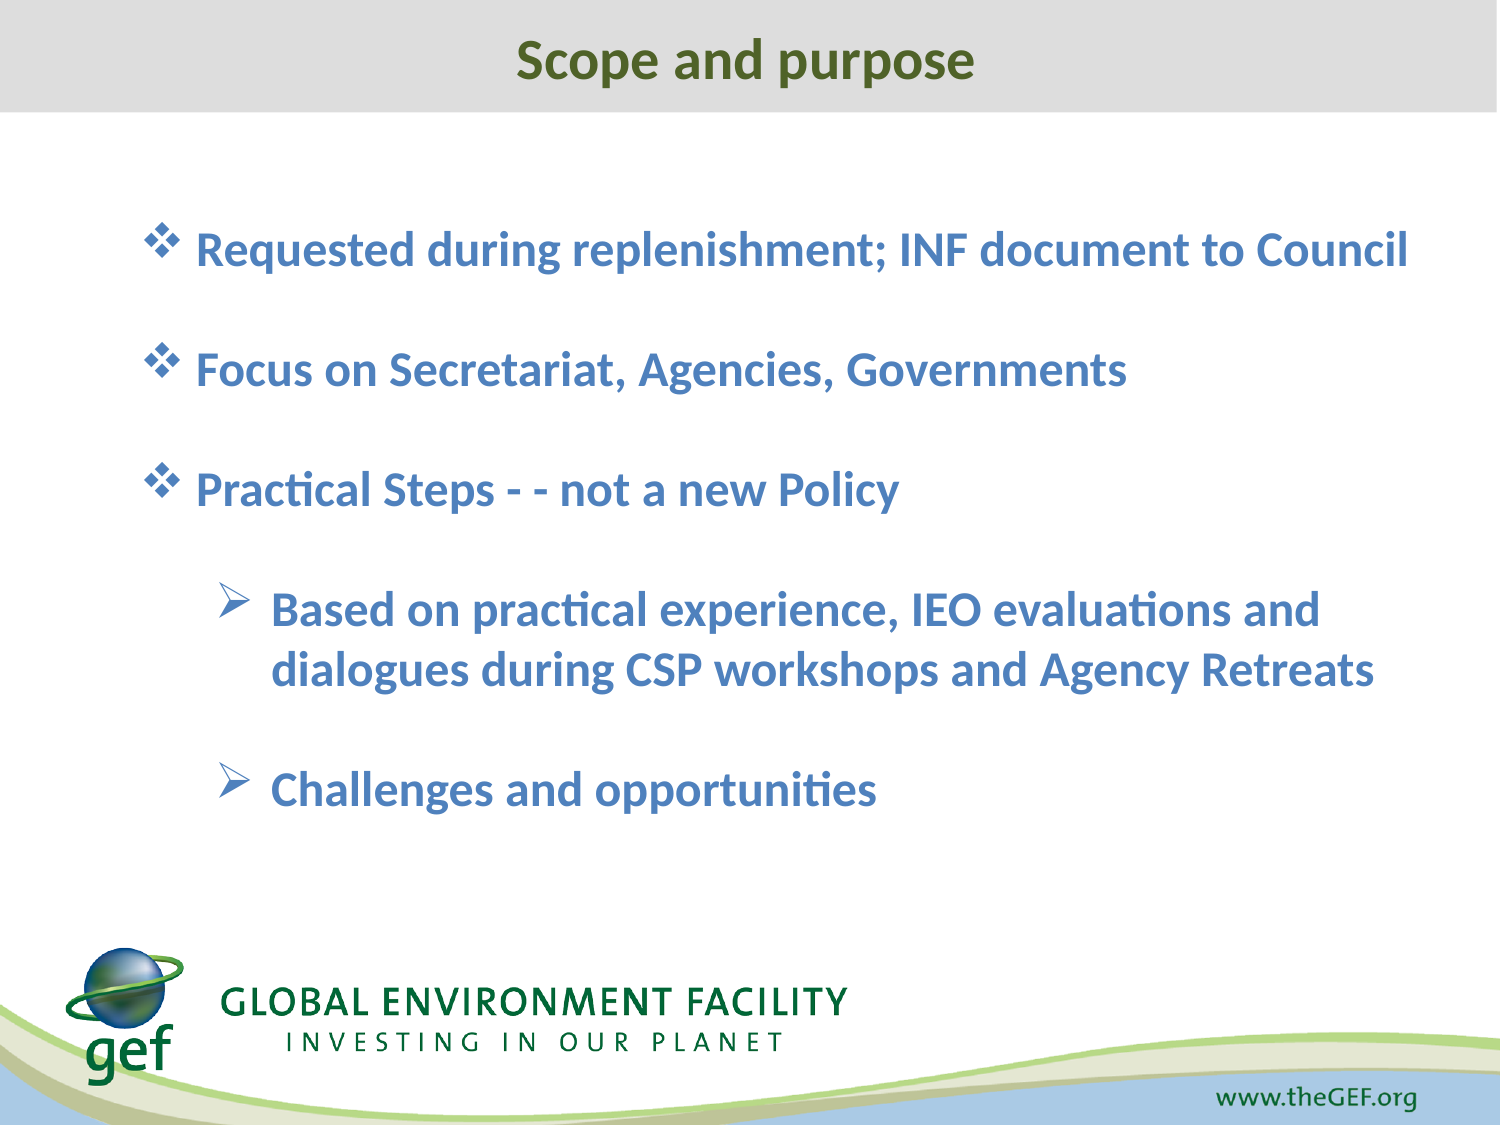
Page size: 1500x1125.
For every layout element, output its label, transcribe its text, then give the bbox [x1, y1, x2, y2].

text_box Requested during replenishment; INF document to Council Focus on Secretariat, Agencies, Governments Practical Steps - - not a new Policy Based on practical experience, IEO evaluations and dialogues during CSP workshops and Agency Retreats Challenges and opportunities [125, 209, 1450, 990]
text_box Scope and purpose [0, 0, 1497, 113]
picture [0, 920, 1500, 1125]
